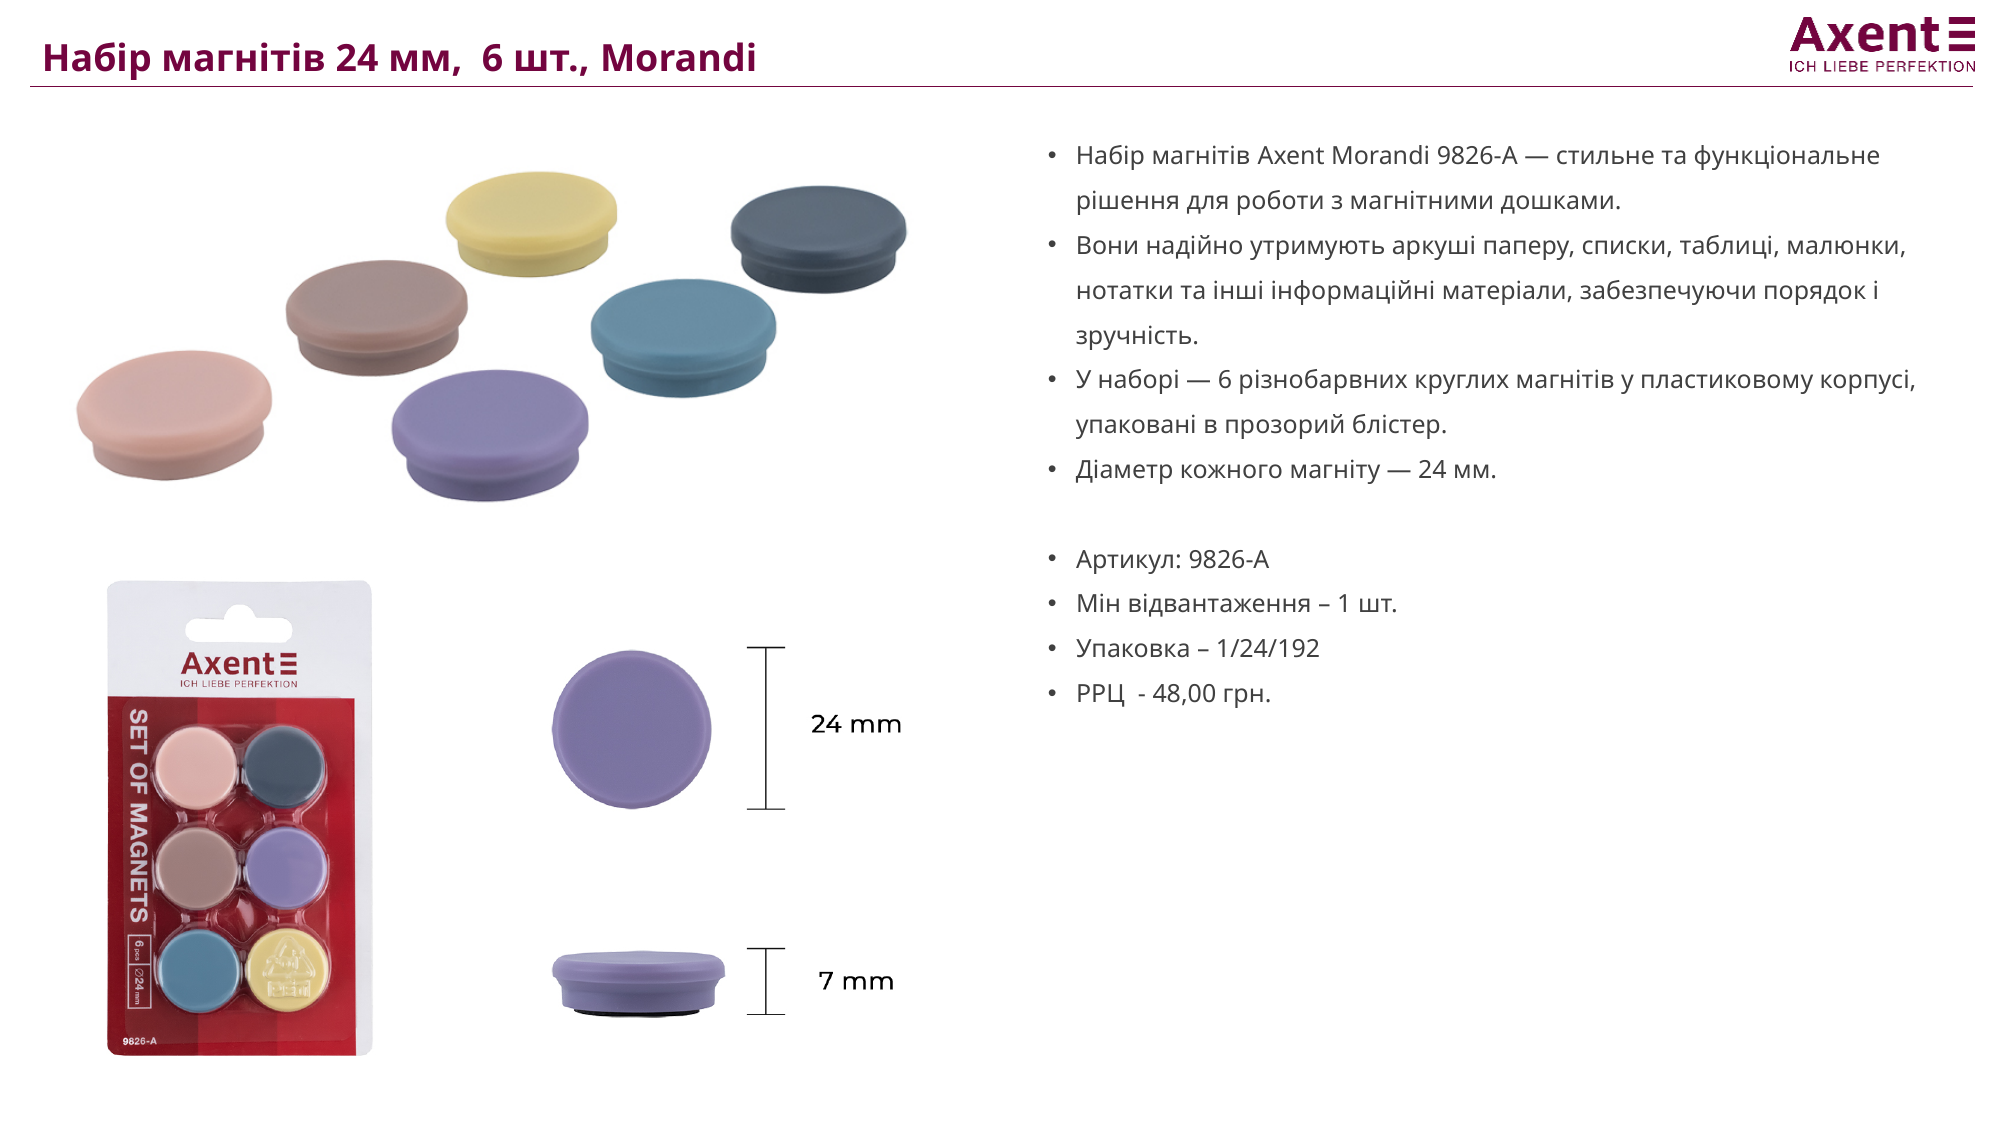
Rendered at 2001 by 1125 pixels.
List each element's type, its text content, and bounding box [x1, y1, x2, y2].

picture [456, 558, 1020, 1121]
text_box Артикул: 9826-А Мін відвантаження – 1 шт. Упаковка – 1/24/192 РРЦ - 48,00 грн. [1033, 520, 1802, 715]
picture [74, 577, 405, 1059]
text_box Набір магнітів Axent Morandi 9826-А — стильне та функціональне рішення для роботи з магнітними дошками. Вони надійно утримують аркуші паперу, списки, таблиці, малюнки, нотатки та інші інформаційні матеріали, забезпечуючи порядок і зручність. У наборі — 6 різнобарвних круглих магнітів у пластиковому корпусі, упаковані в прозорий блістер. Діаметр кожного магніту — 24 мм. [1033, 117, 1973, 492]
picture [1790, 17, 1975, 73]
text_box Набір магнітів 24 мм, 6 шт., Morandi [27, 4, 1812, 87]
picture [43, 158, 940, 525]
